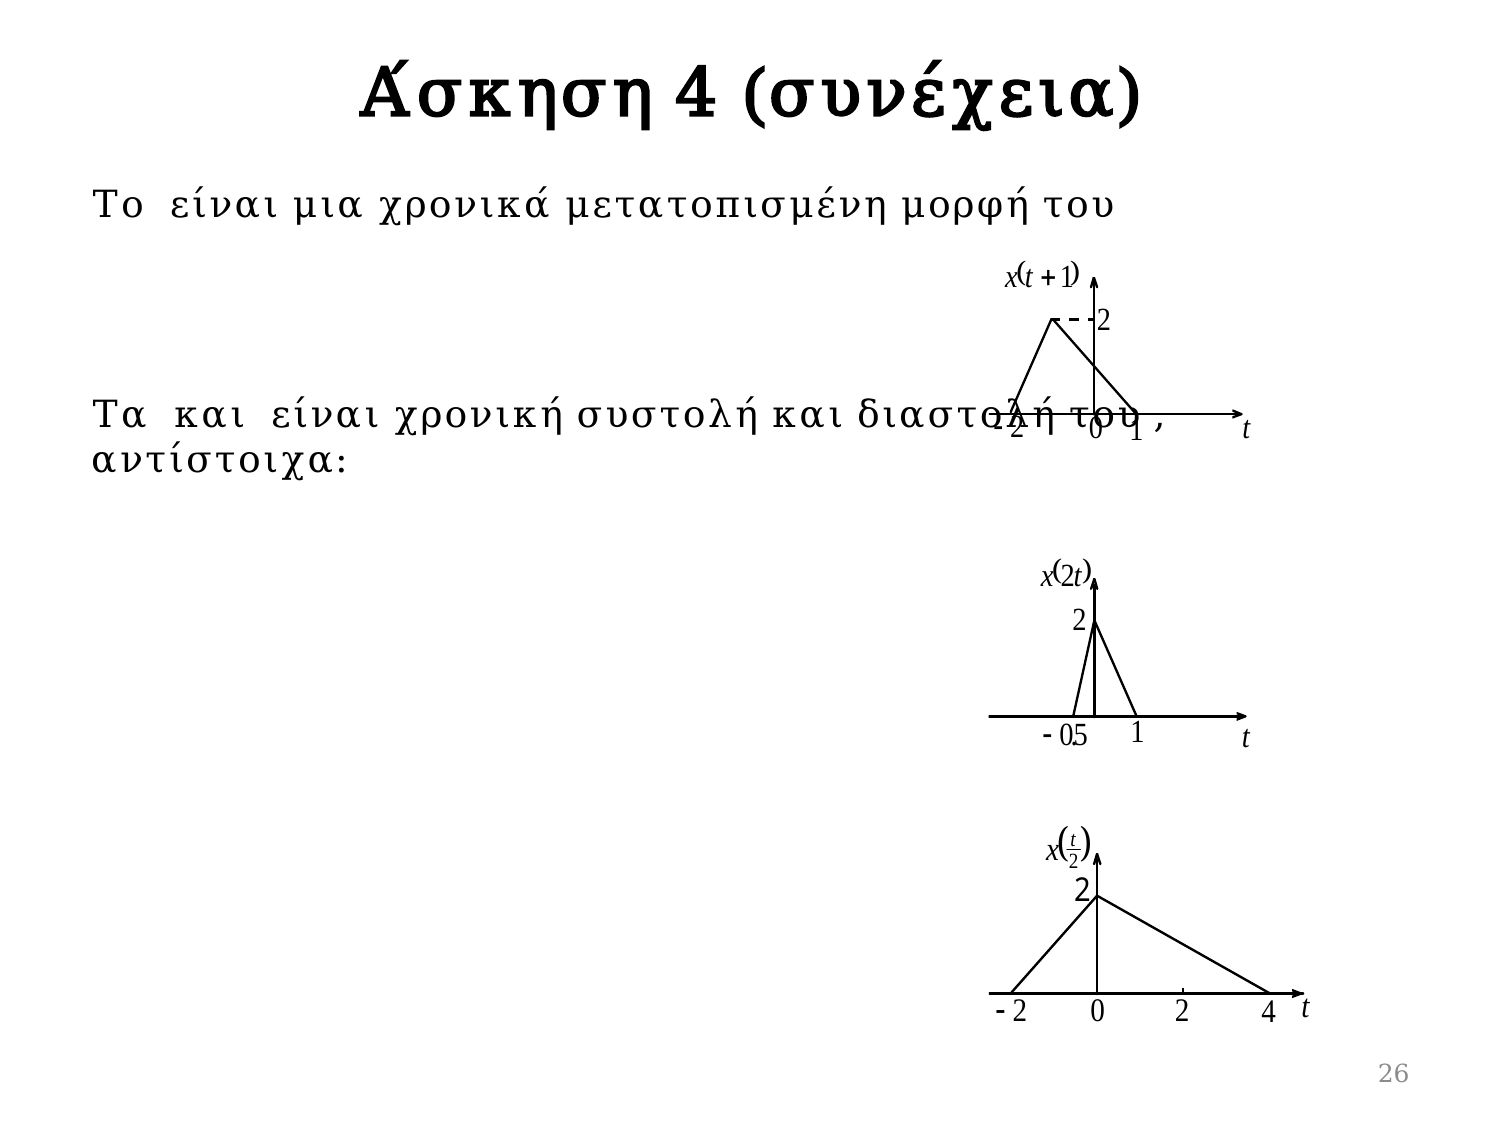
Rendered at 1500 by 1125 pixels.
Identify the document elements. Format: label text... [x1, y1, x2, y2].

picture [988, 822, 1318, 1036]
picture [988, 255, 1258, 452]
picture [988, 553, 1258, 760]
title Άσκηση 4 (συνέχεια) [75, 19, 1425, 159]
slide_number 26 [1222, 1042, 1425, 1103]
